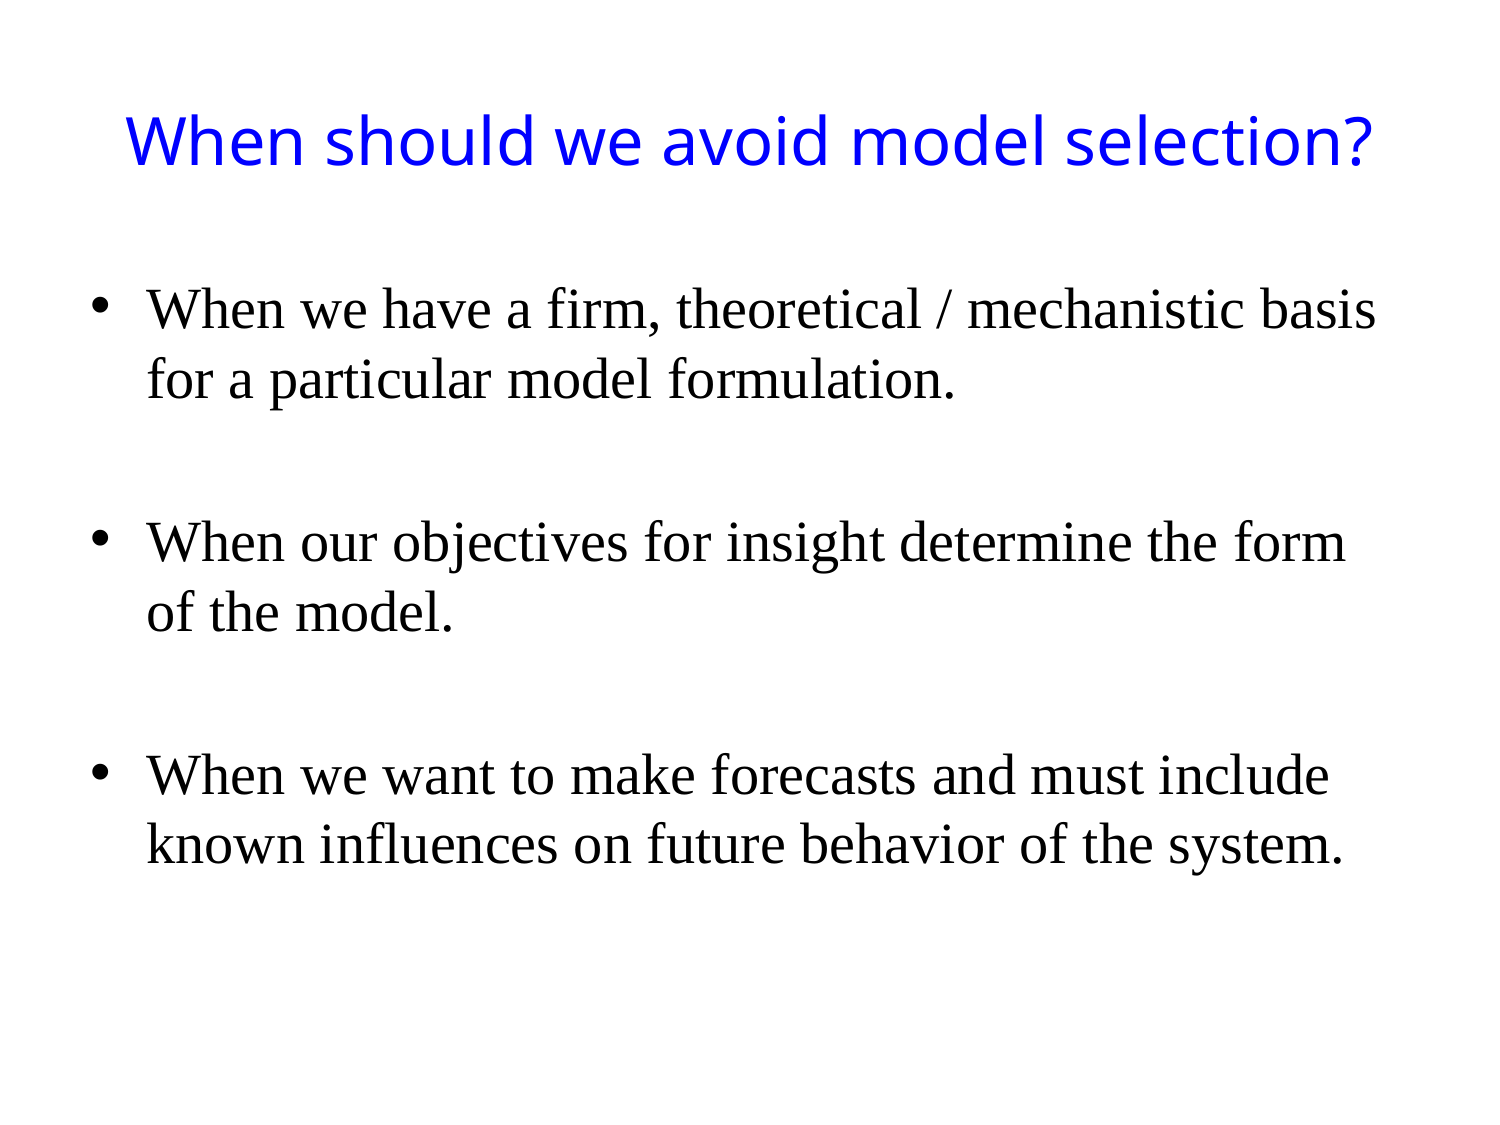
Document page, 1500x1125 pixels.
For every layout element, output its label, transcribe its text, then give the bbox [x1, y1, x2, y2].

list When we have a firm, theoretical / mechanistic basis for a particular model formulation. When our objectives for insight determine the form of the model. When we want to make forecasts and must include known influences on future behavior of the system. [75, 262, 1425, 1005]
title When should we avoid model selection? [75, 45, 1425, 233]
